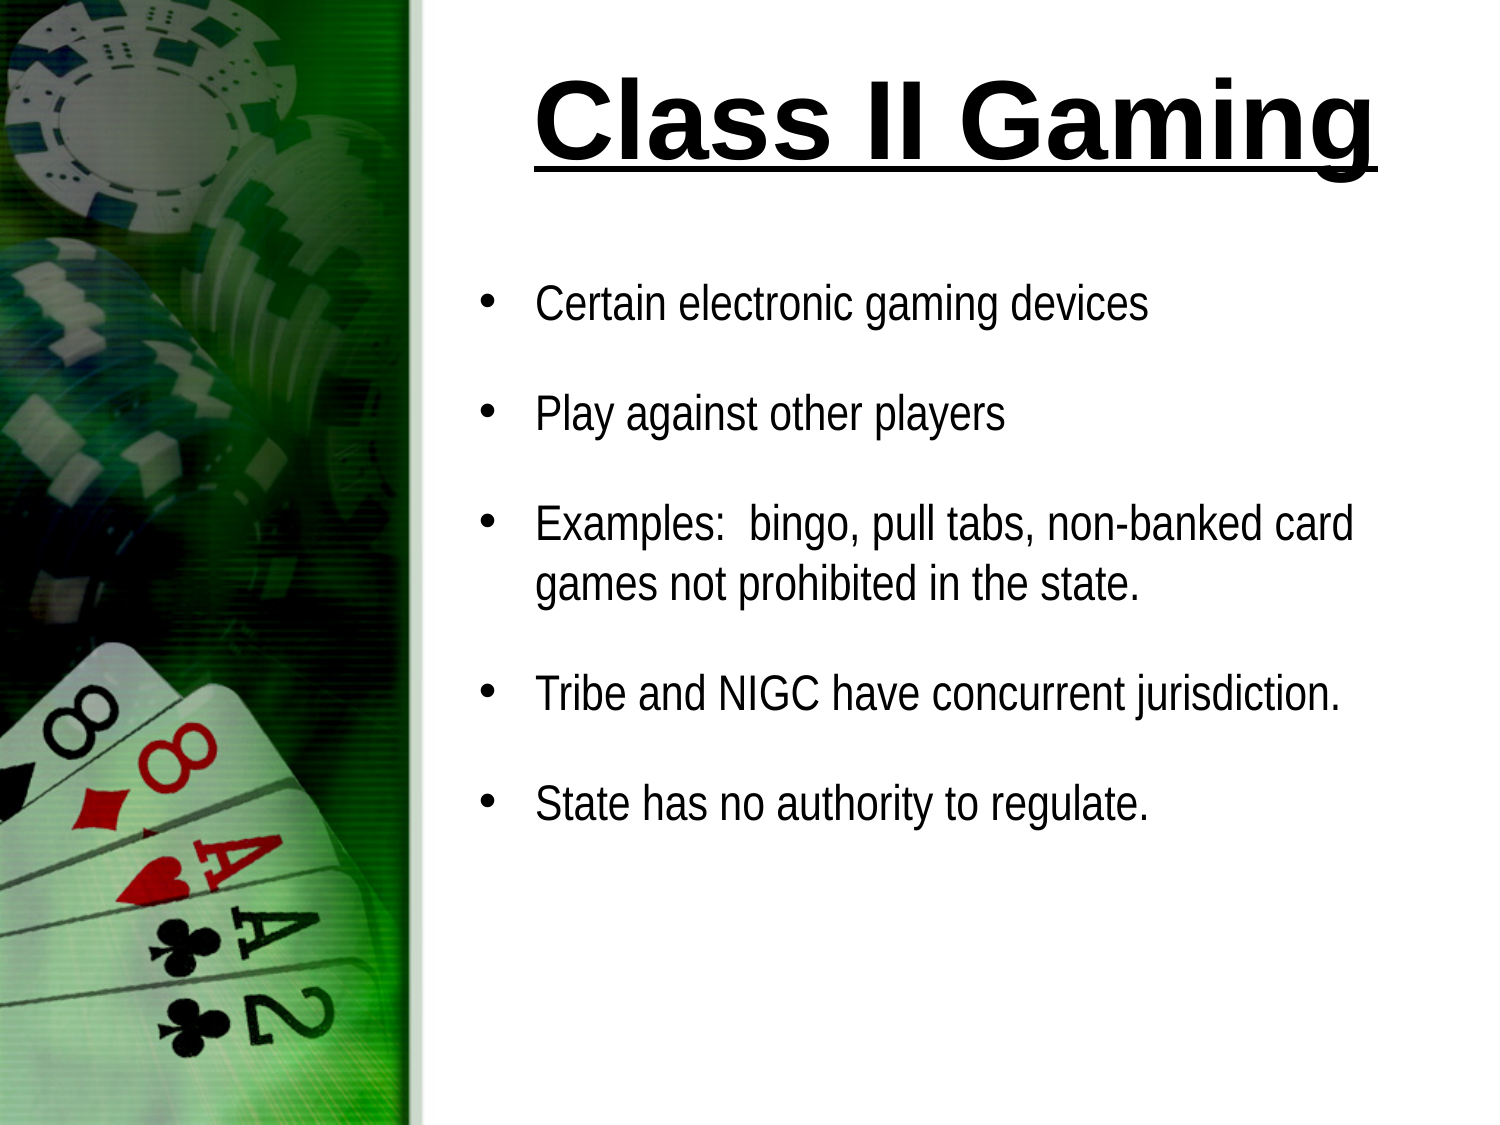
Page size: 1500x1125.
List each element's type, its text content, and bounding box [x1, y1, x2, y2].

picture [0, 0, 1500, 1125]
text_box Class II Gaming [436, 39, 1475, 264]
text_box Certain electronic gaming devices Play against other players Examples: bingo, pull tabs, non-banked card games not prohibited in the state. Tribe and NIGC have concurrent jurisdiction. State has no authority to regulate. [464, 263, 1425, 913]
